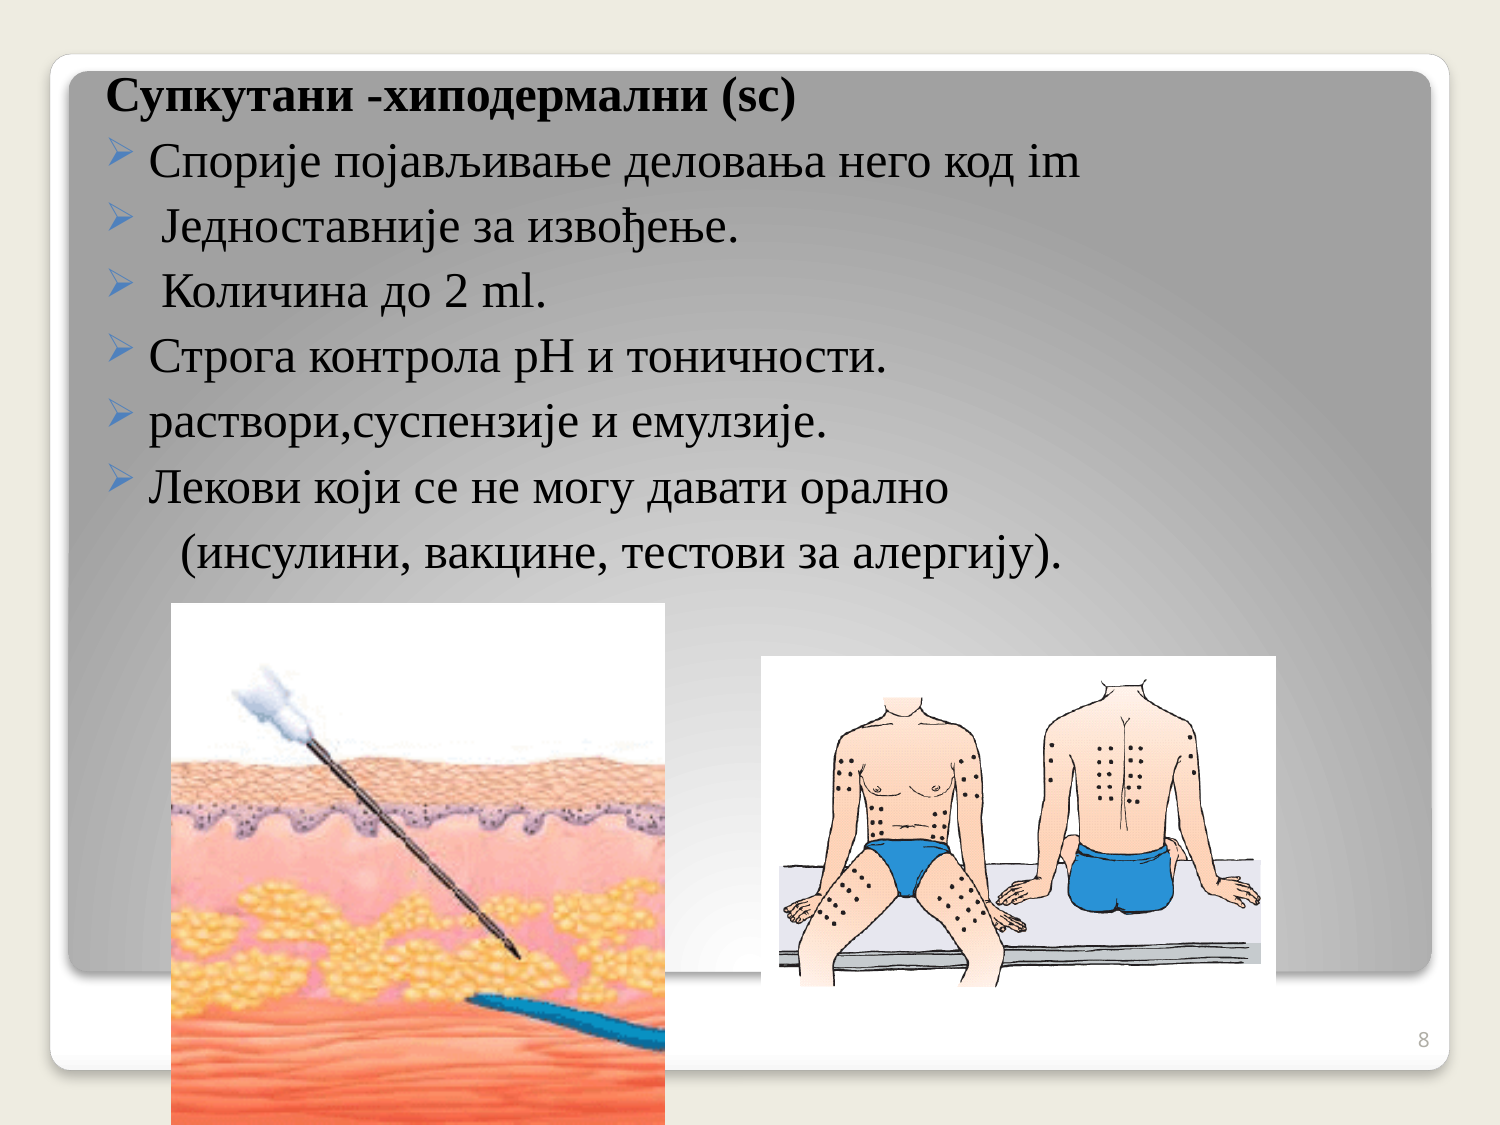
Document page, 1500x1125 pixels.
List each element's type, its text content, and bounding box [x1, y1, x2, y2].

list Супкутани -хиподермални (sc) Спорије појављивање деловања него код im Једноставније за извођење. Количина до 2 ml. Строга контрола pH и тоничности. раствори,суспензије и емулзије. Лекови који се не могу давати орално (инсулини, вакцине, тестови за алергију). [75, 46, 1434, 1051]
slide_number 8 [1369, 1002, 1445, 1063]
picture [170, 603, 665, 1125]
picture [761, 656, 1276, 1009]
